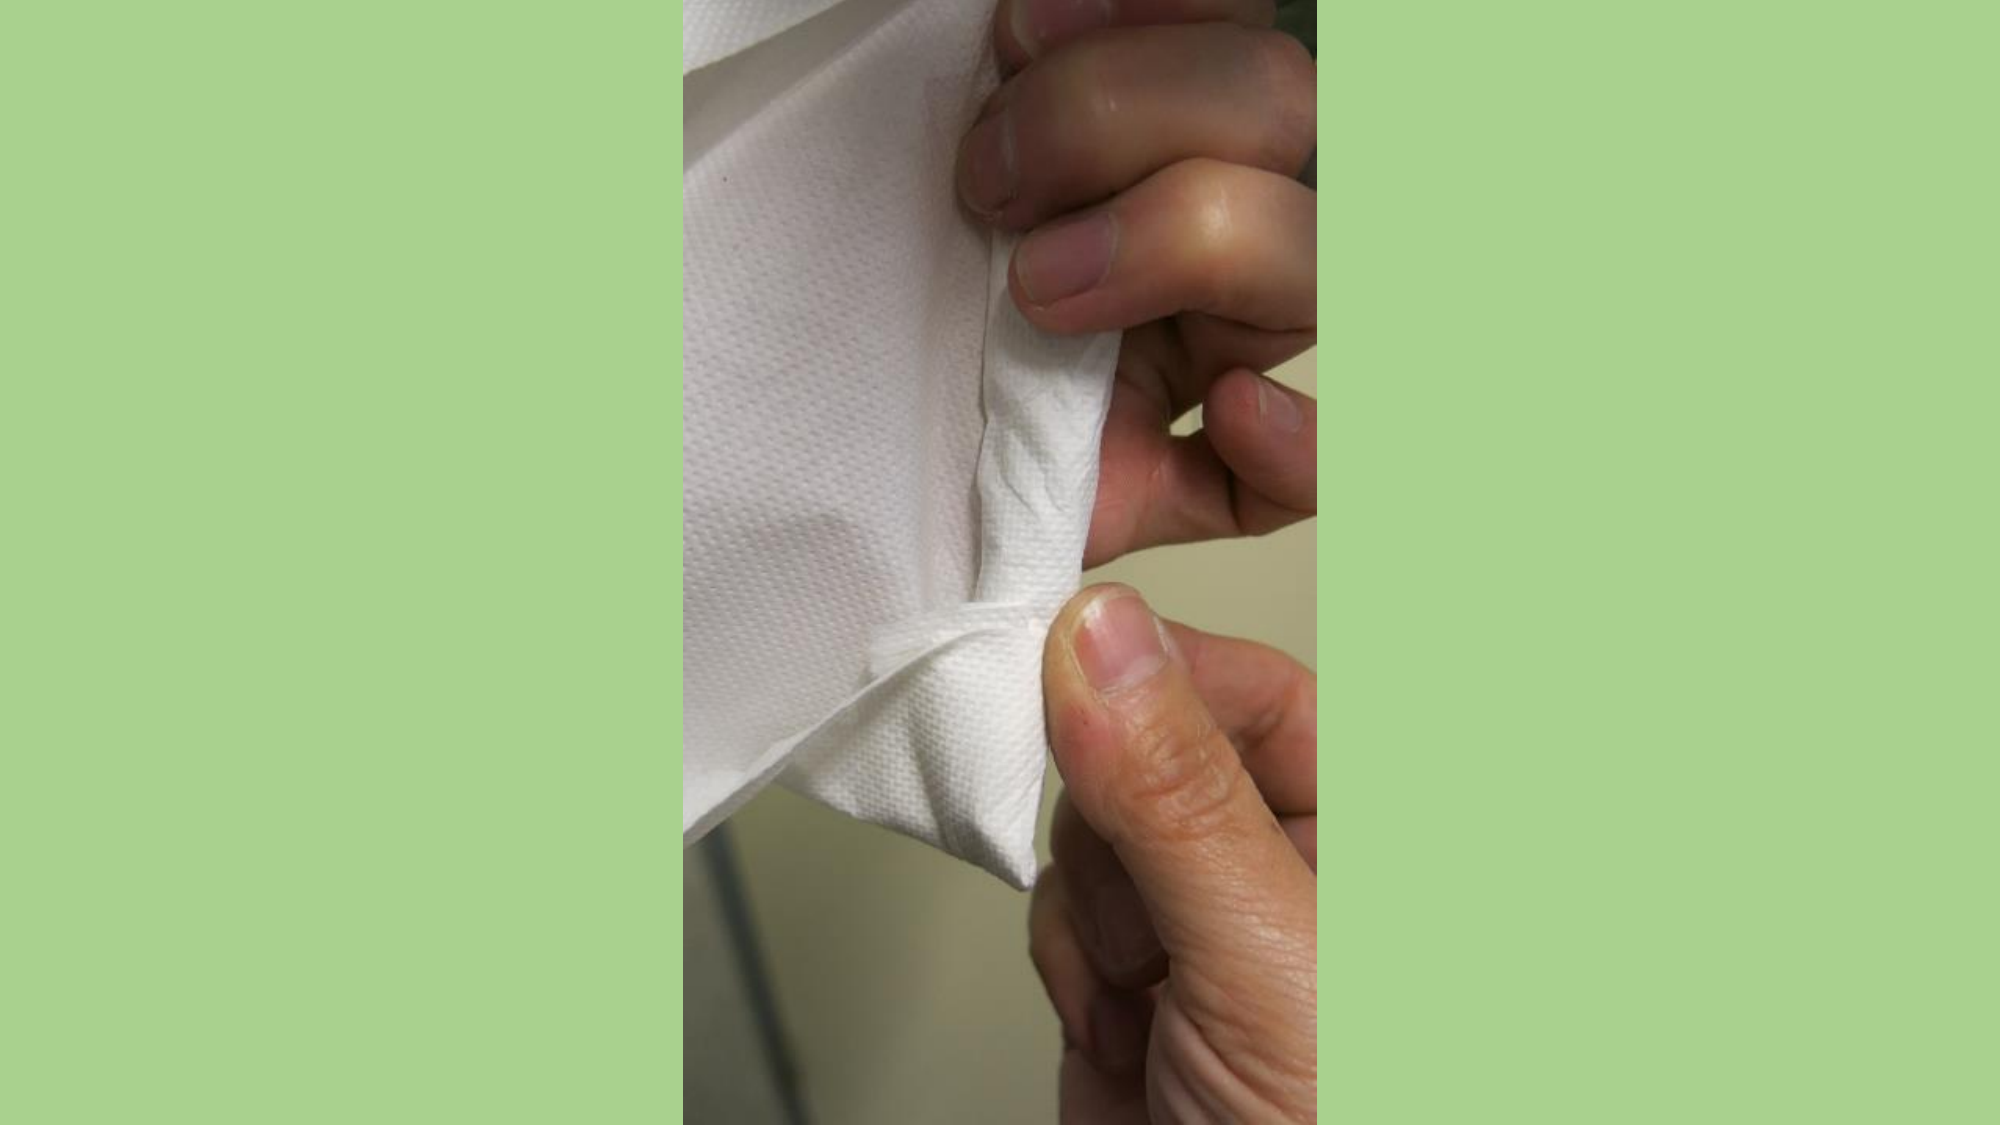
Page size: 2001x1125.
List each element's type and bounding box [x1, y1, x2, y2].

picture [683, 0, 1317, 1125]
